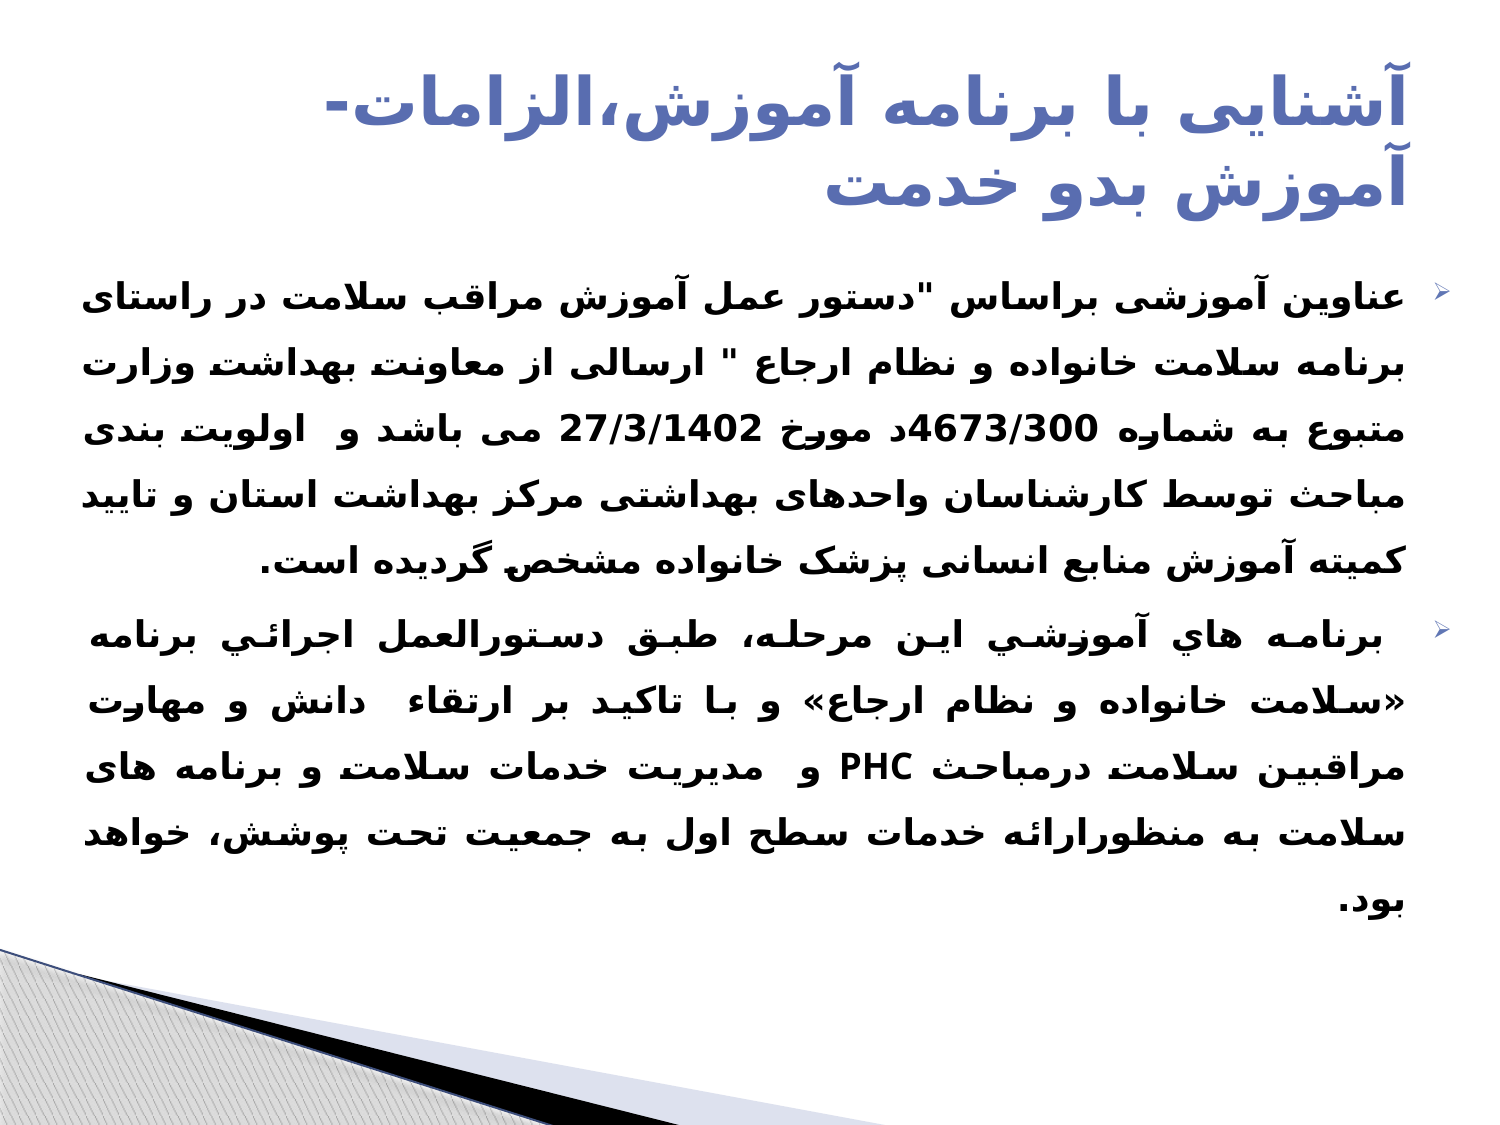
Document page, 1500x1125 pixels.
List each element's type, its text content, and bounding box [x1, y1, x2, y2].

title آشنایی با برنامه آموزش،الزامات- آموزش بدو خدمت [75, 45, 1425, 233]
list عناوین آموزشی براساس "دستور عمل آموزش مراقب سلامت در راستای برنامه سلامت خانواده و نظام ارجاع " ارسالی از معاونت بهداشت وزارت متبوع به شماره 4673/300د مورخ 27/3/1402 می باشد و اولویت بندی مباحث توسط کارشناسان واحدهای بهداشتی مرکز بهداشت استان و تایید کمیته آموزش منابع انسانی پزشک خانواده مشخص گردیده است. برنامه هاي آموزشي این مرحله، طبق دستورالعمل اجرائي برنامه «سلامت خانواده و نظام ارجاع» و با تاکید بر ارتقاء دانش و مهارت مراقبین سلامت درمباحث PHC و مديريت خدمات سلامت و برنامه های سلامت به منظورارائه خدمات سطح اول به جمعيت تحت پوشش، خواهد بود. [64, 243, 1474, 976]
